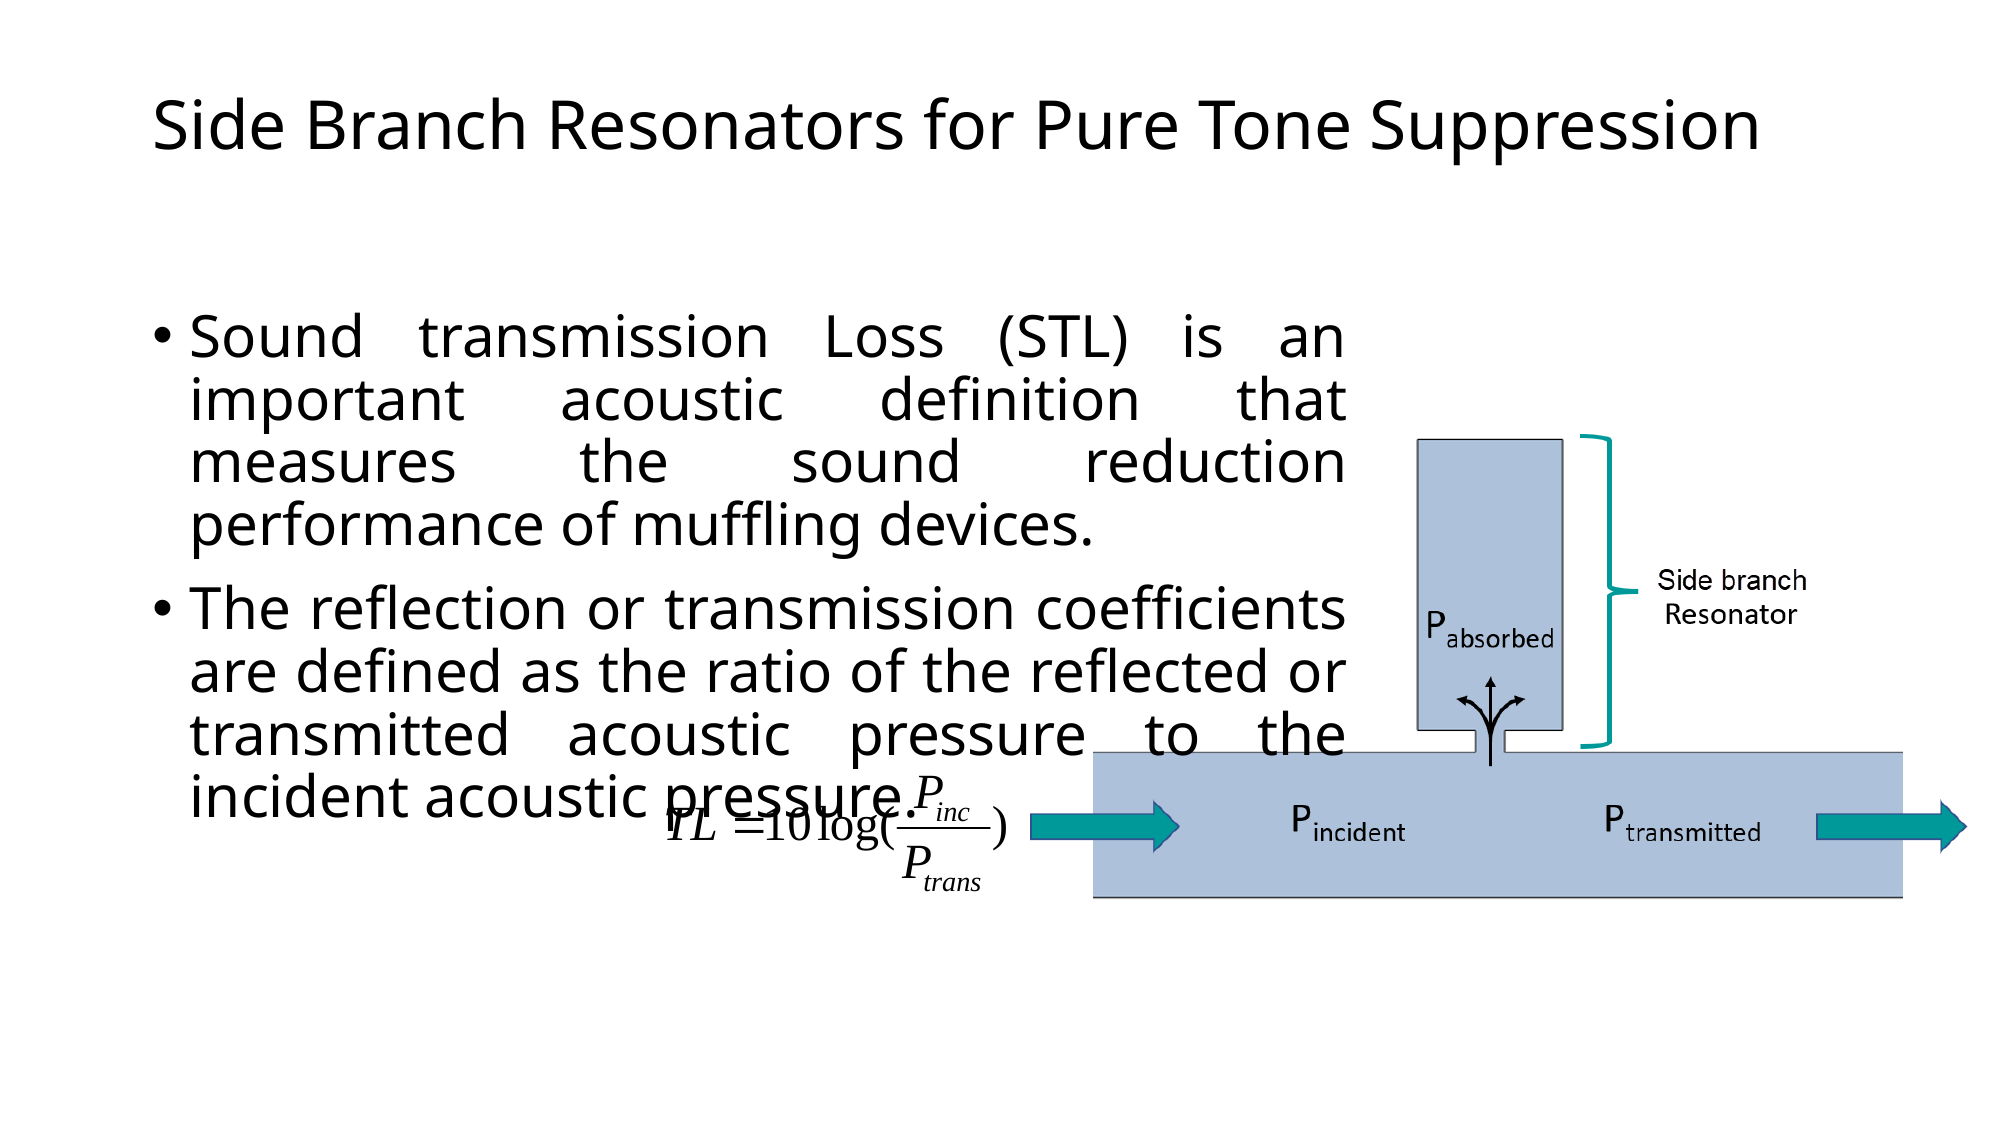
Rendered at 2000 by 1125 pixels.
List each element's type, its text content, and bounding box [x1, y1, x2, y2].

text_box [658, 761, 1020, 904]
picture [1024, 393, 1977, 920]
title Side Branch Resonators for Pure Tone Suppression [137, 59, 1862, 278]
list Sound transmission Loss (STL) is an important acoustic definition that measures the sound reduction performance of muffling devices. The reflection or transmission coefficients are defined as the ratio of the reflected or transmitted acoustic pressure to the incident acoustic pressure. [137, 299, 1363, 1014]
